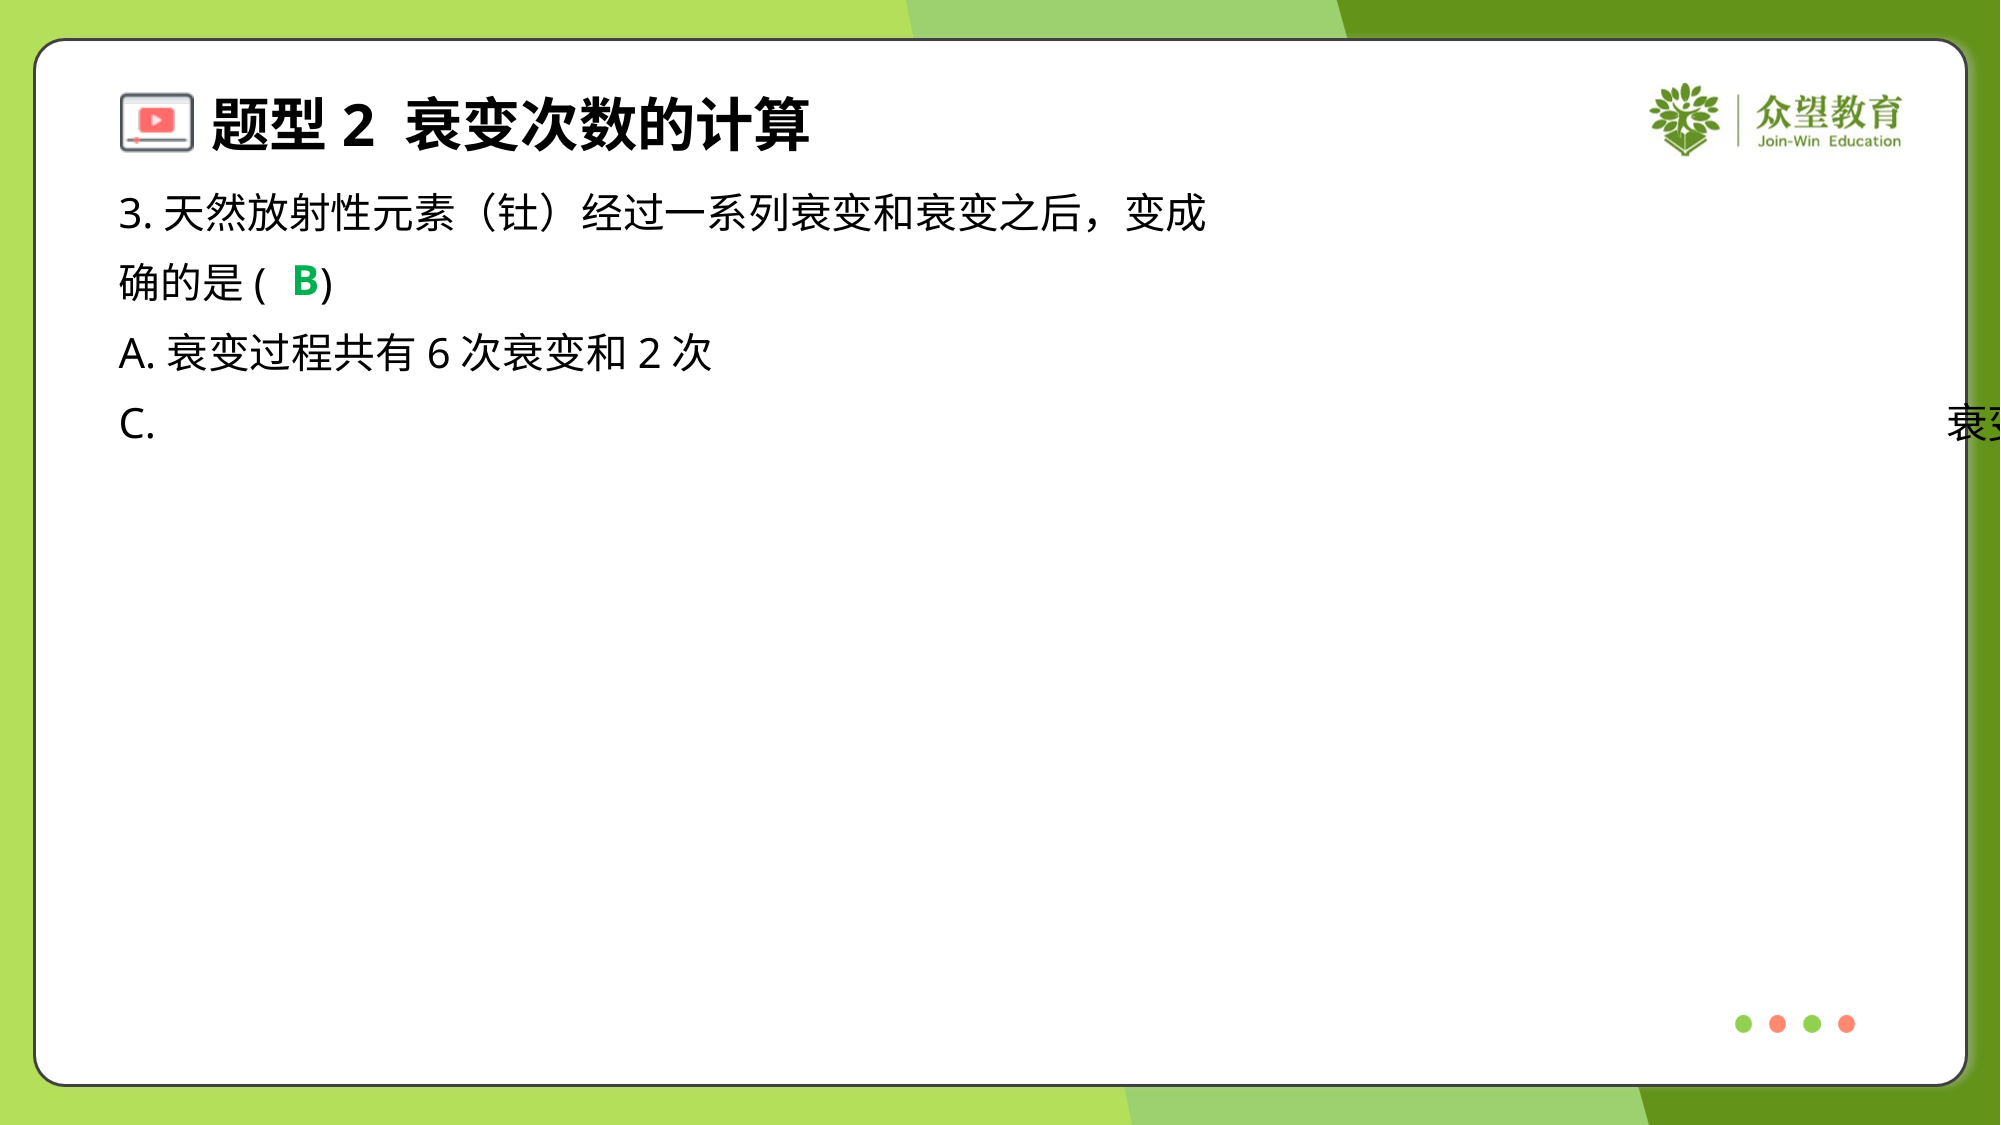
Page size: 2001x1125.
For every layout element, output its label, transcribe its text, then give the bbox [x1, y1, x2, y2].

picture [0, 0, 2000, 1125]
text_box B [276, 233, 335, 298]
